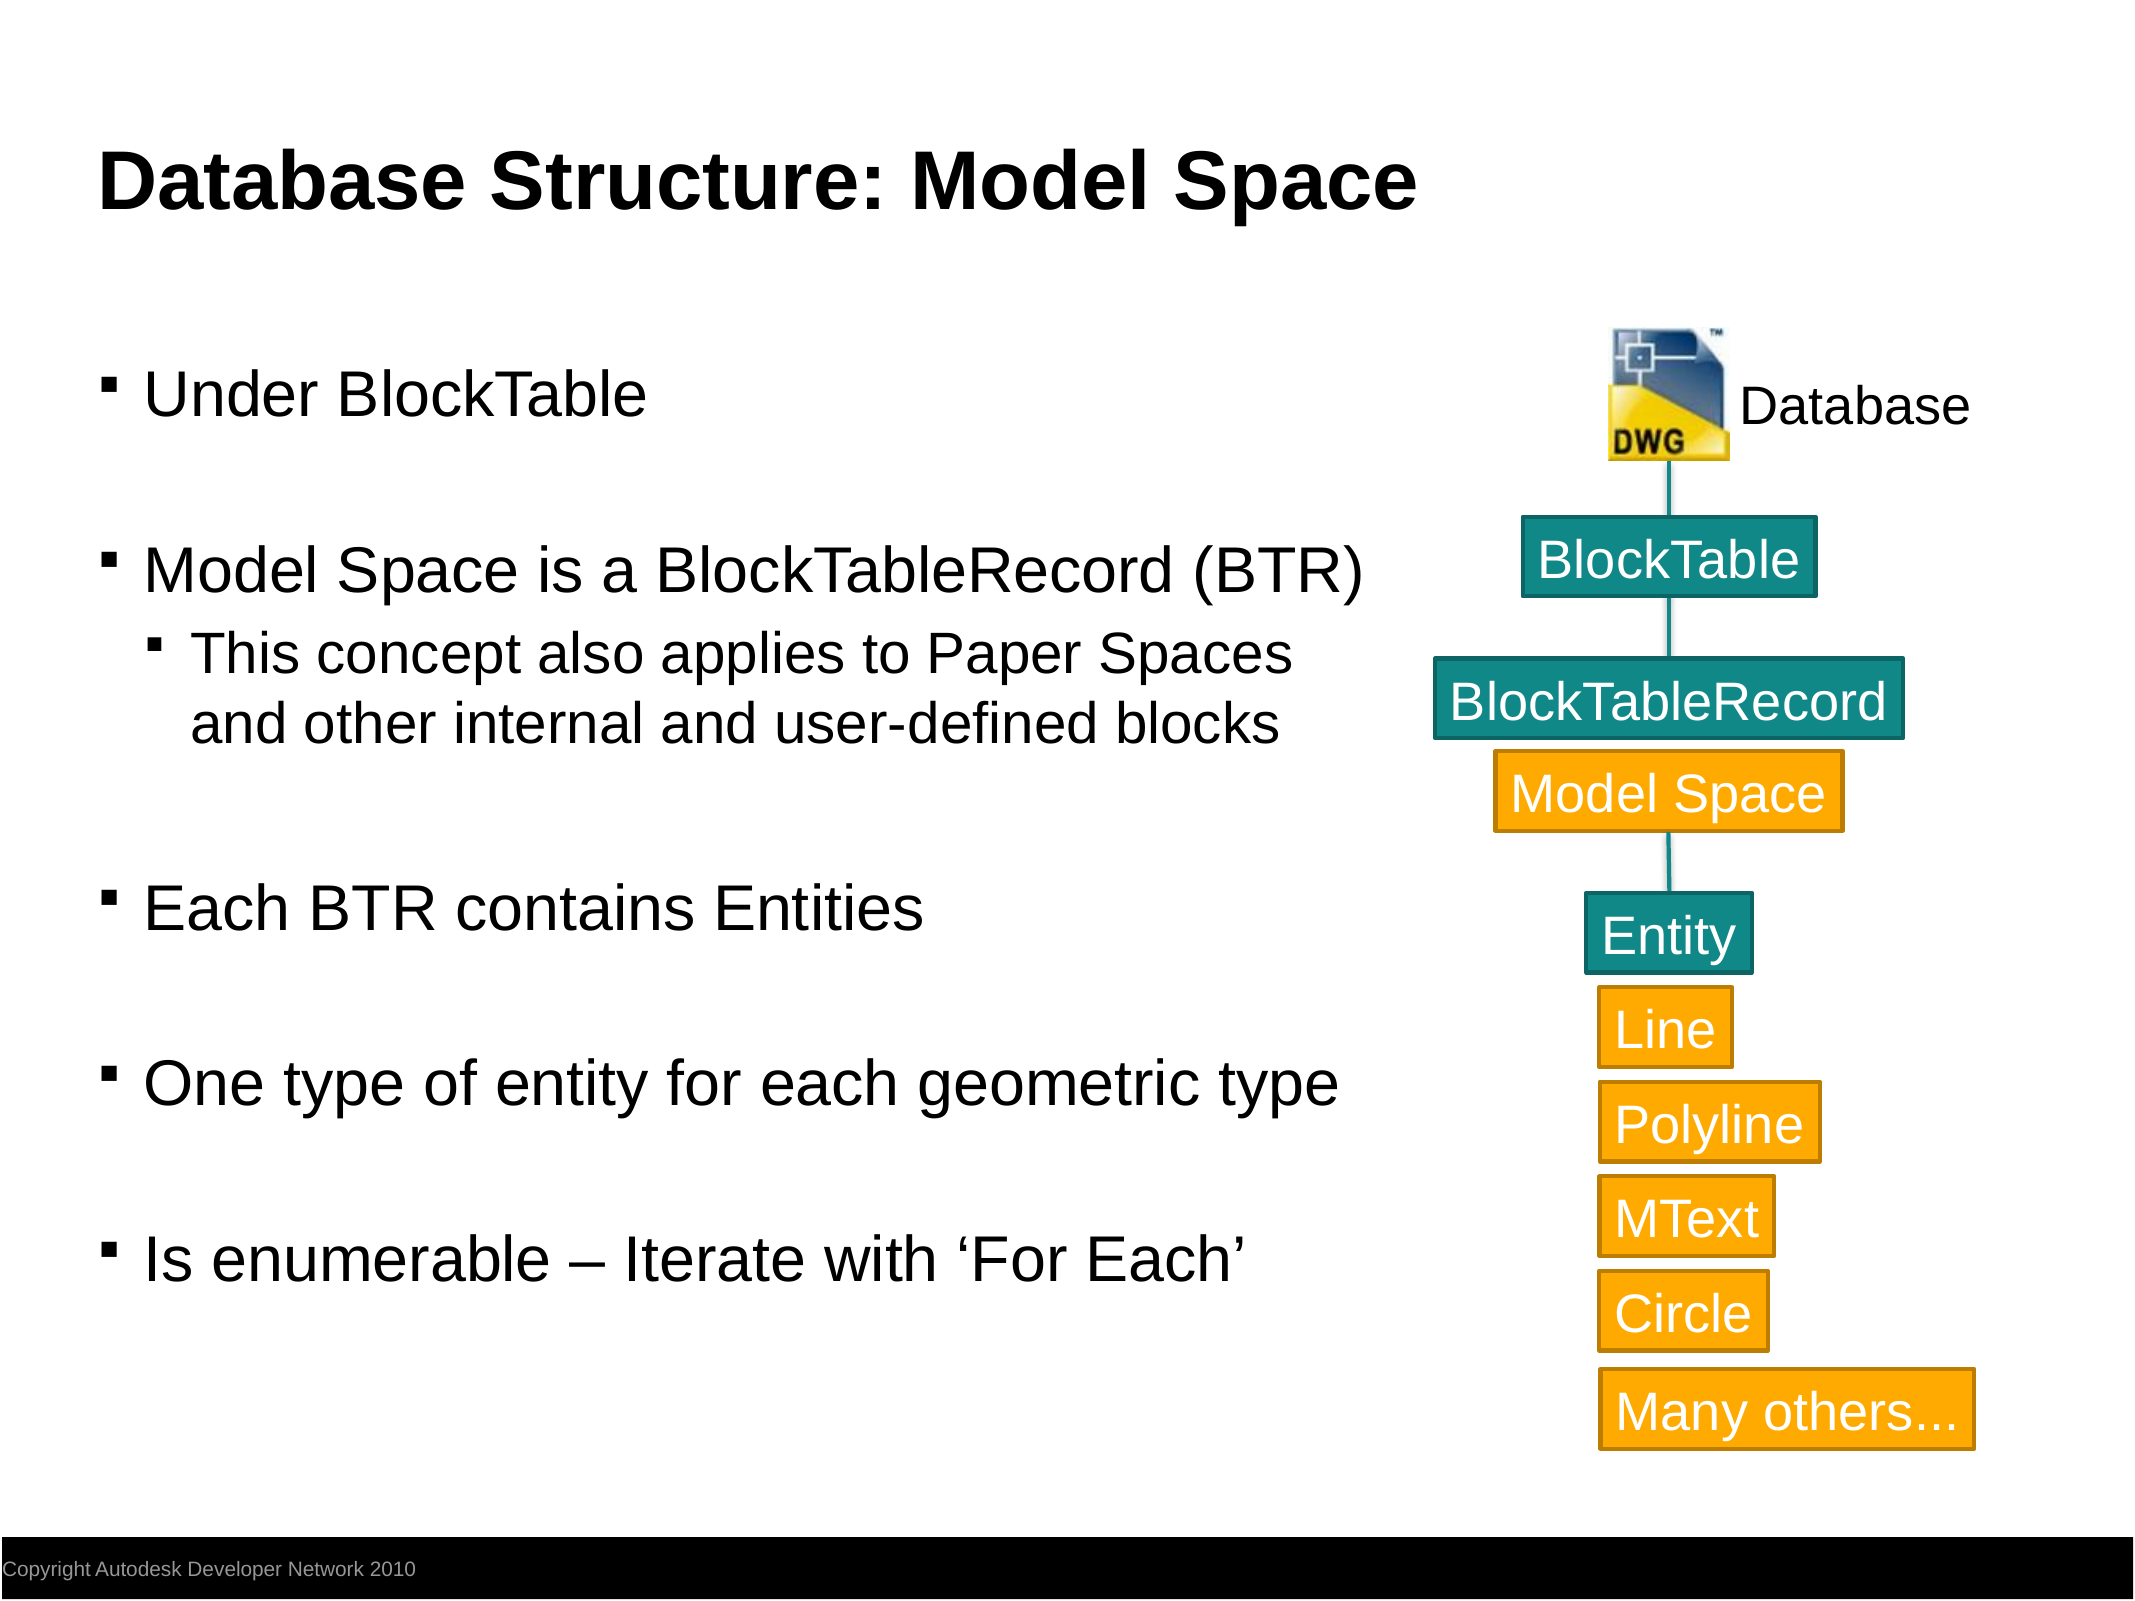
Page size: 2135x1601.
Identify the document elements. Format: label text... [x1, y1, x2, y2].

list Under BlockTable Model Space is a BlockTableRecord (BTR) This concept also applies to Paper Spaces and other internal and user-defined blocks Each BTR contains Entities One type of entity for each geometric type Is enumerable – Iterate with ‘For Each’ [96, 351, 1399, 1452]
text_box MText [1597, 1174, 1776, 1258]
text_box Entity [1584, 891, 1754, 975]
text_box Many others... [1598, 1367, 1976, 1451]
text_box BlockTableRecord [1433, 656, 1905, 740]
text_box Line [1597, 985, 1734, 1069]
picture [1608, 327, 1730, 461]
title Database Structure: Model Space [96, 59, 2028, 293]
text_box Model Space [1493, 749, 1845, 833]
text_box BlockTable [1521, 515, 1818, 598]
text_box Polyline [1598, 1080, 1822, 1164]
text_box Database [1735, 363, 1988, 443]
text_box Circle [1597, 1269, 1770, 1353]
